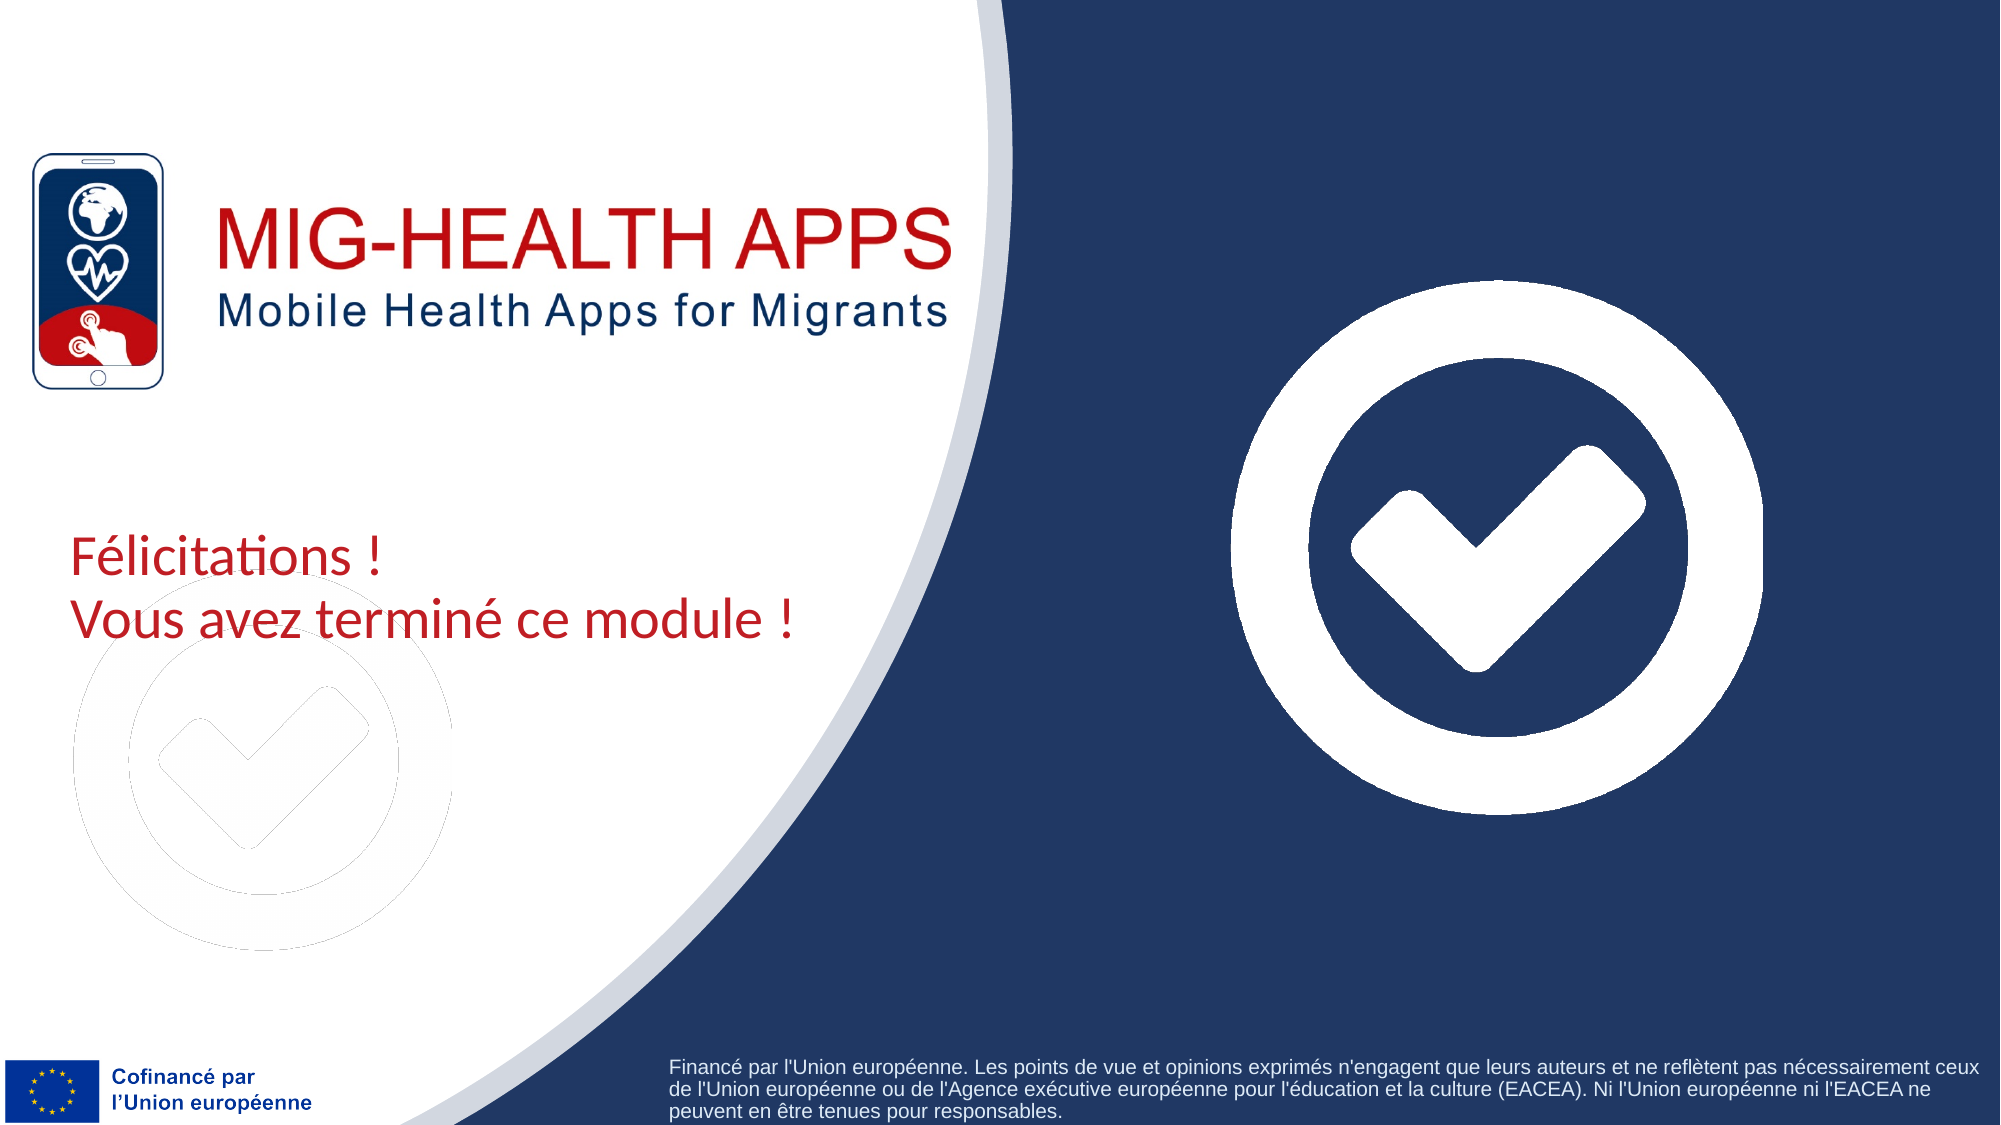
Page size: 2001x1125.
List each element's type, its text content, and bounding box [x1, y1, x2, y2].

picture [70, 569, 452, 951]
picture [0, 1054, 326, 1125]
text_box [0, 0, 989, 1125]
text_box [402, 697, 874, 1125]
picture [32, 152, 952, 390]
text_box Félicitations ! Vous avez terminé ce module ! [55, 479, 882, 697]
text_box [882, 0, 1013, 683]
picture [1226, 279, 1763, 816]
text_box Financé par l'Union européenne. Les points de vue et opinions exprimés n'engagent que leurs auteurs et ne reflètent pas nécessairement ceux de l'Union européenne ou de l'Agence exécutive européenne pour l'éducation et la culture (EACEA). Ni l'Union européenne ni l'EACEA ne peuvent en être tenues pour responsables. [654, 1038, 2000, 1125]
